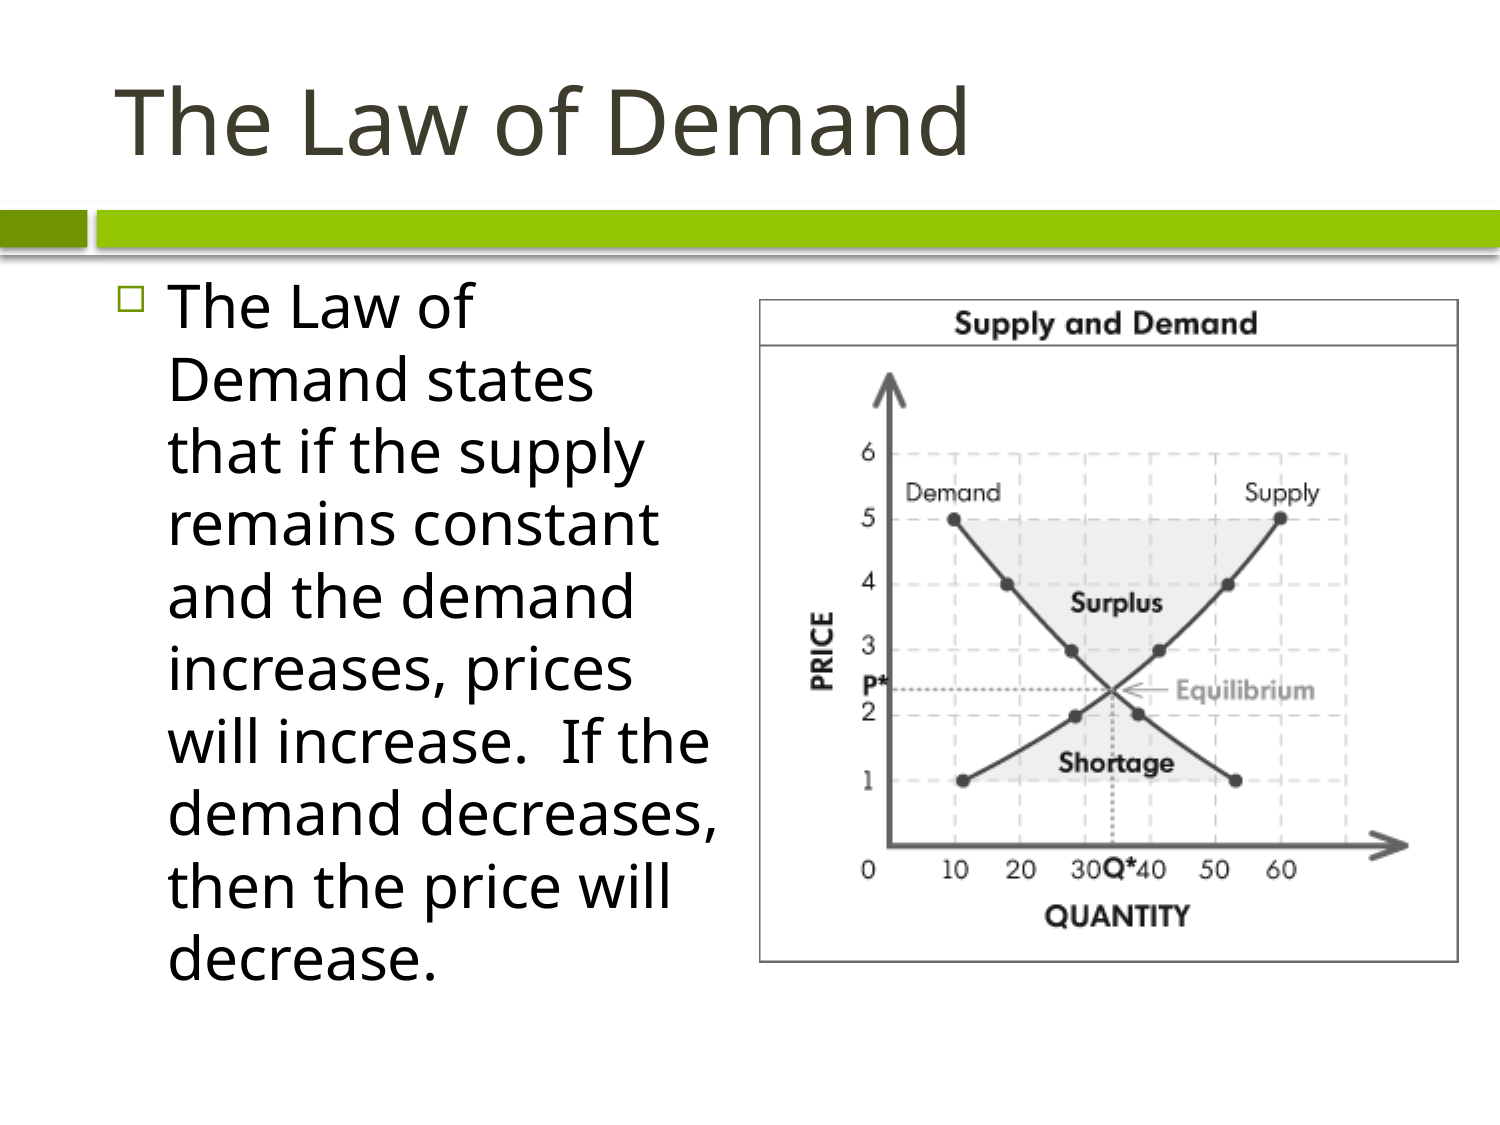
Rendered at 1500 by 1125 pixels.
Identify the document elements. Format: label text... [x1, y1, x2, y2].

list The Law of Demand states that if the supply remains constant and the demand increases, prices will increase. If the demand decreases, then the price will decrease. [99, 260, 738, 1011]
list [759, 299, 1459, 963]
title The Law of Demand [99, 37, 1438, 200]
